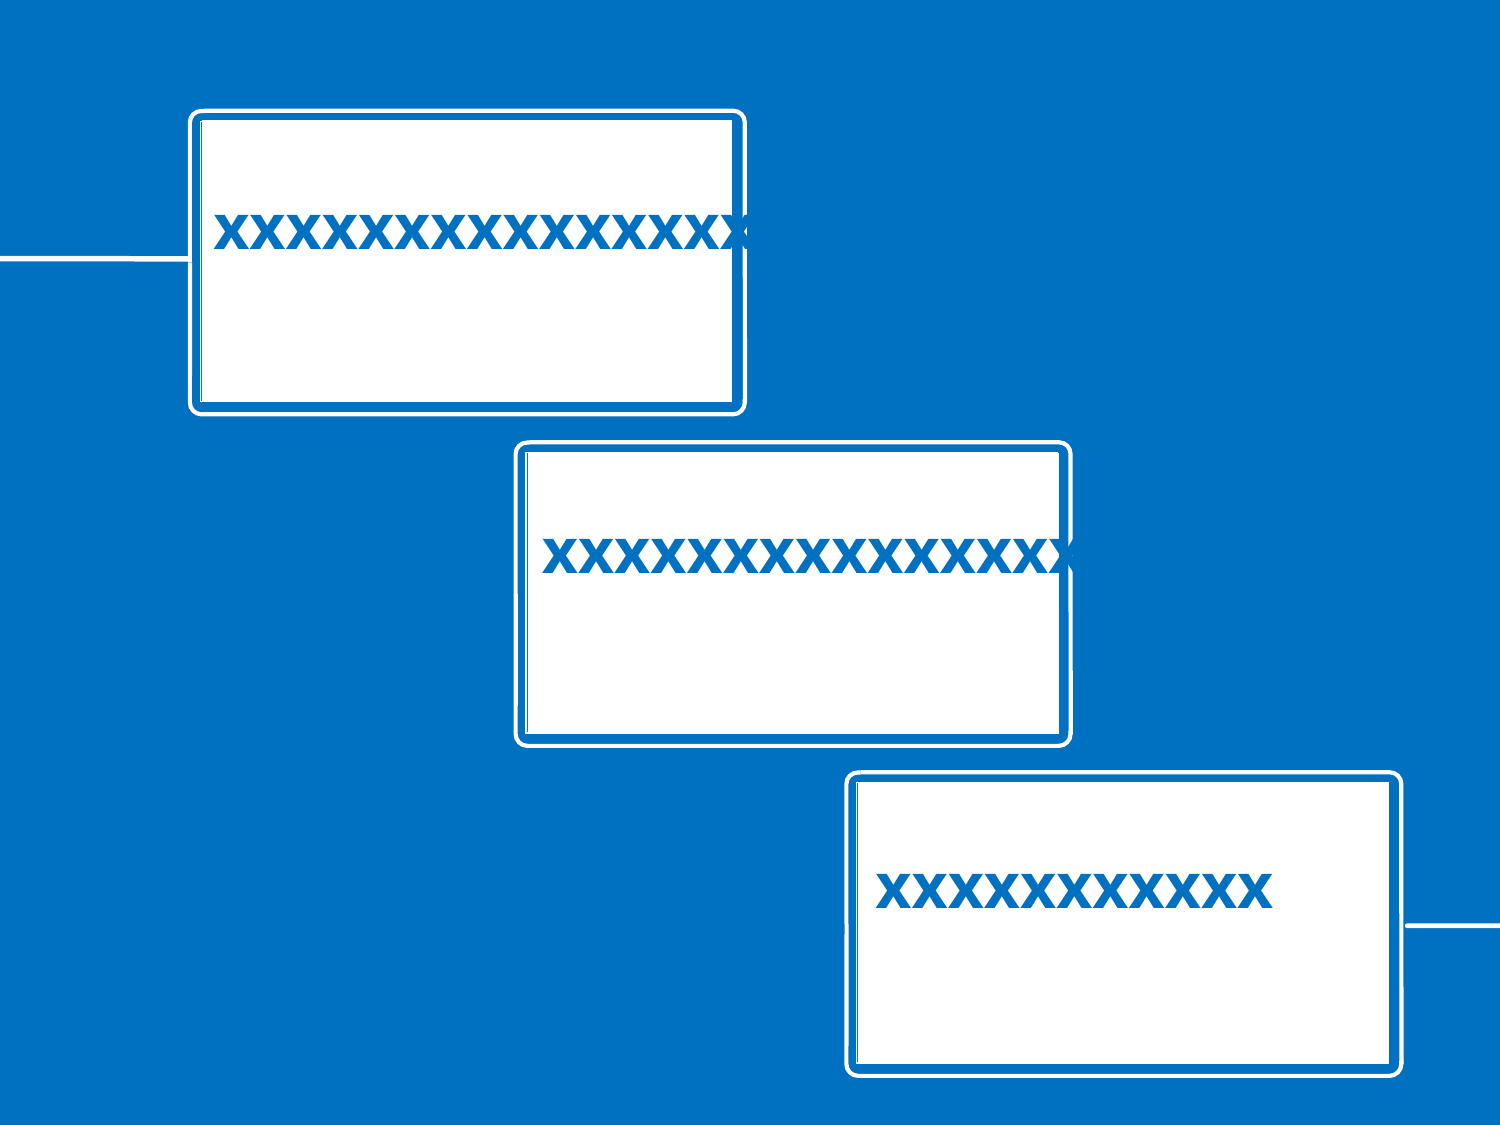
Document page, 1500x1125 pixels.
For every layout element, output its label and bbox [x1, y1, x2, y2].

text_box [515, 441, 1106, 747]
text_box [846, 771, 1402, 1077]
text_box [189, 110, 777, 415]
